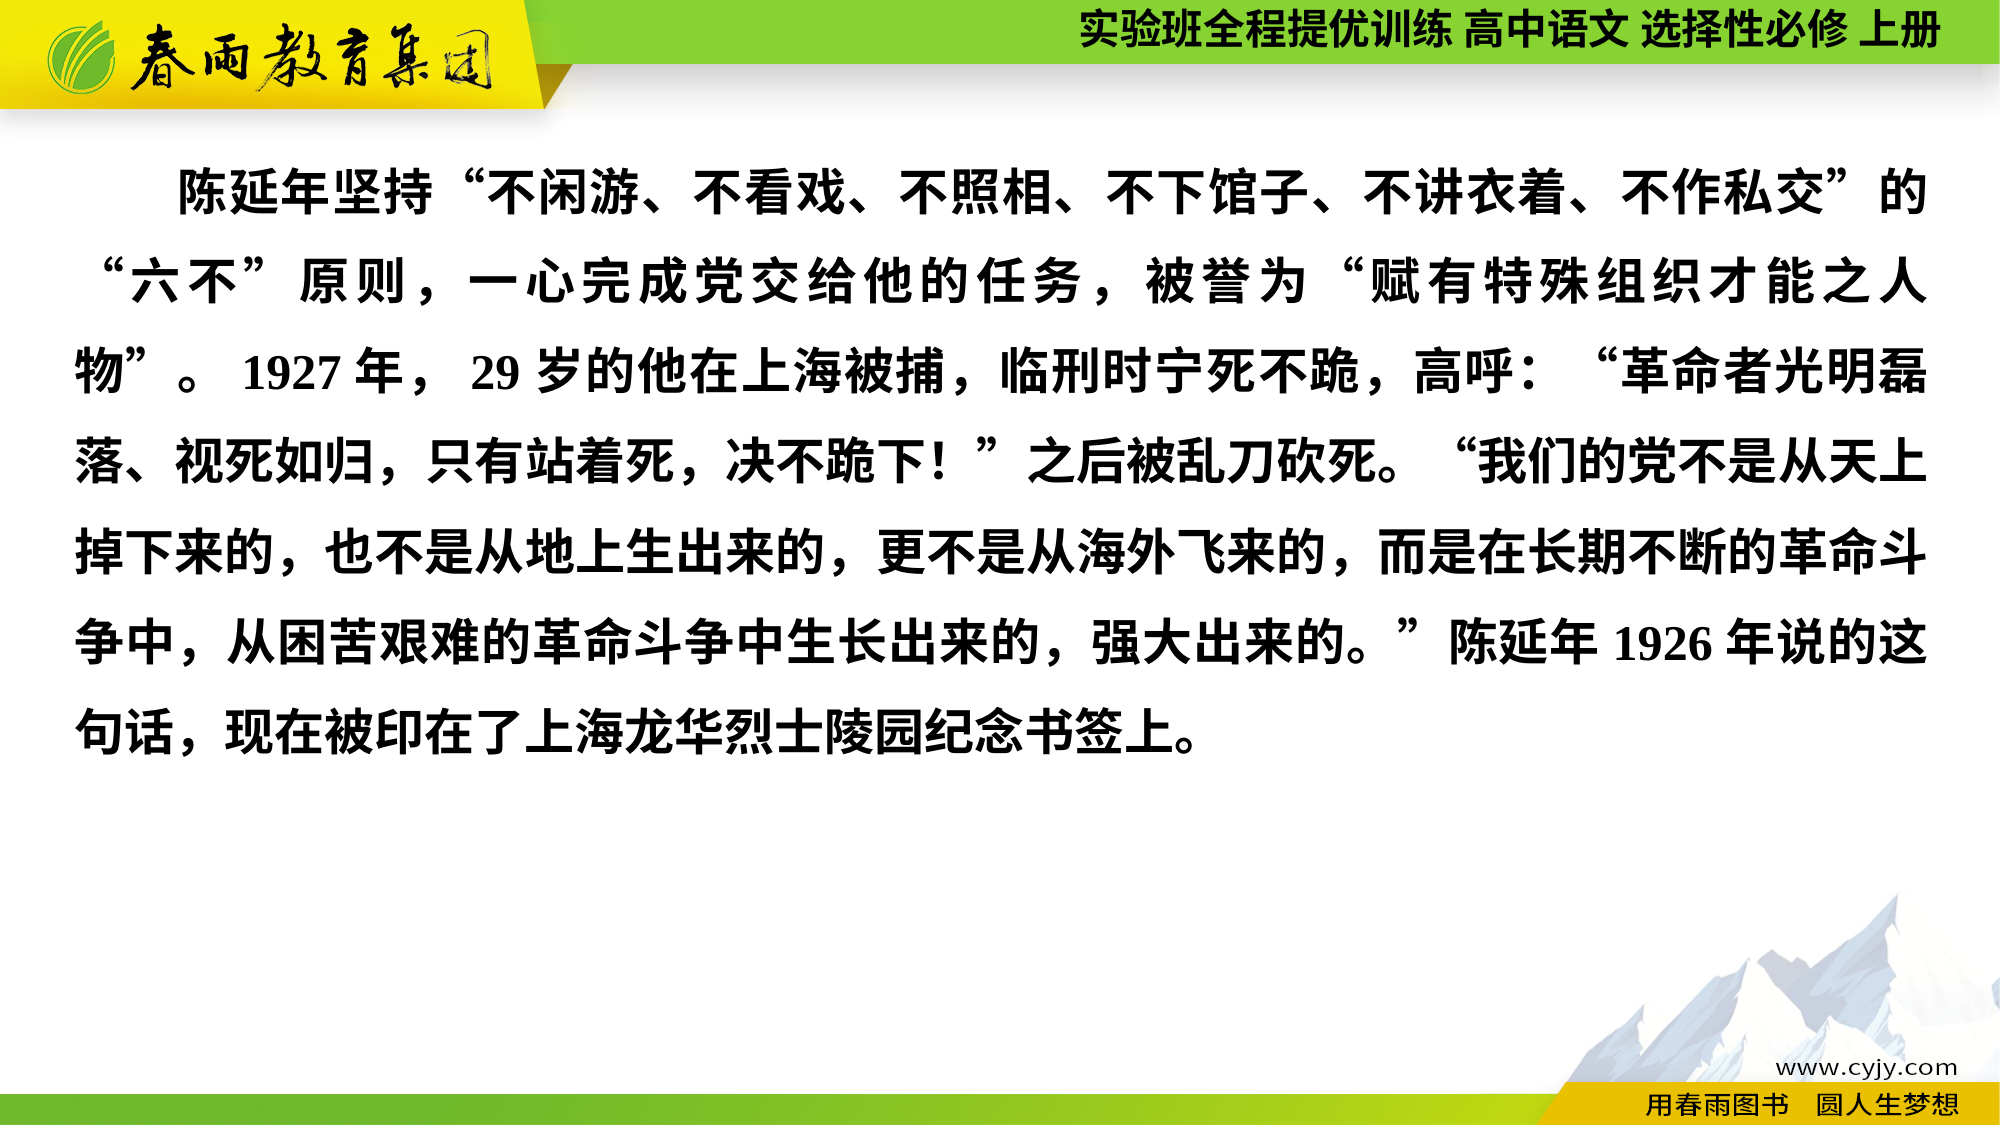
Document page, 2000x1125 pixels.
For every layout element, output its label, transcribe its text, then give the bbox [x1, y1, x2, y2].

picture [0, 0, 2000, 1125]
list 陈延年坚持“不闲游、不看戏、不照相、不下馆子、不讲衣着、不作私交”的“六不”原则，一心完成党交给他的任务，被誉为“赋有特殊组织才能之人物”。1927年，29岁的他在上海被捕，临刑时宁死不跪，高呼：“革命者光明磊落、视死如归，只有站着死，决不跪下！”之后被乱刀砍死。“我们的党不是从天上掉下来的，也不是从地上生出来的，更不是从海外飞来的，而是在长期不断的革命斗争中，从困苦艰难的革命斗争中生长出来的，强大出来的。”陈延年1926年说的这句话，现在被印在了上海龙华烈士陵园纪念书签上。 [59, 122, 1944, 774]
